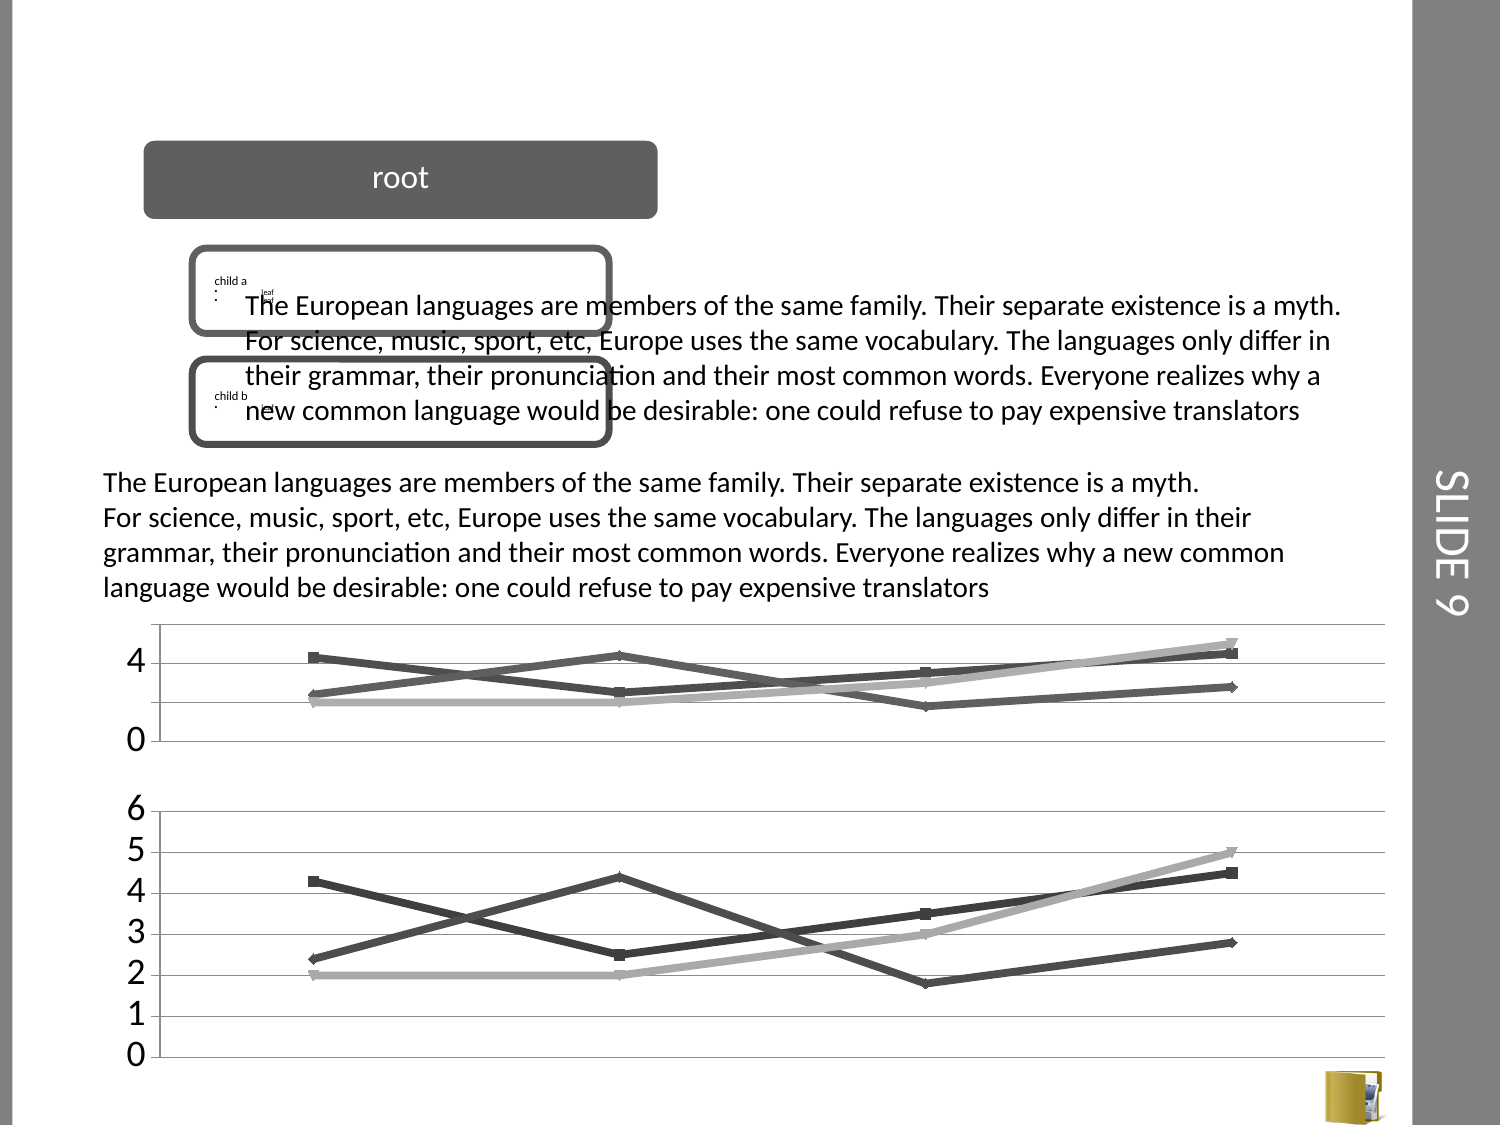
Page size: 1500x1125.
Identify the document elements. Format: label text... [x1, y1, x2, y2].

chart [100, 786, 1412, 1083]
picture [1316, 1083, 1389, 1125]
chart [100, 621, 1412, 764]
text_box The European languages are members of the same family. Their separate existence is a myth. For science, music, sport, etc, Europe uses the same vocabulary. The languages only differ in their grammar, their pronunciation and their most common words. Everyone realizes why a new common language would be desirable: one could refuse to pay expensive translators [88, 456, 1365, 656]
table_cell 4 [230, 278, 732, 455]
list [74, 136, 727, 445]
title Slide 9 [1412, 62, 1500, 1025]
text_box The European languages are members of the same family. Their separate existence is a myth. For science, music, sport, etc, Europe uses the same vocabulary. The languages only differ in their grammar, their pronunciation and their most common words. Everyone realizes why a new common language would be desirable: one could refuse to pay expensive translators [726, 278, 1388, 479]
